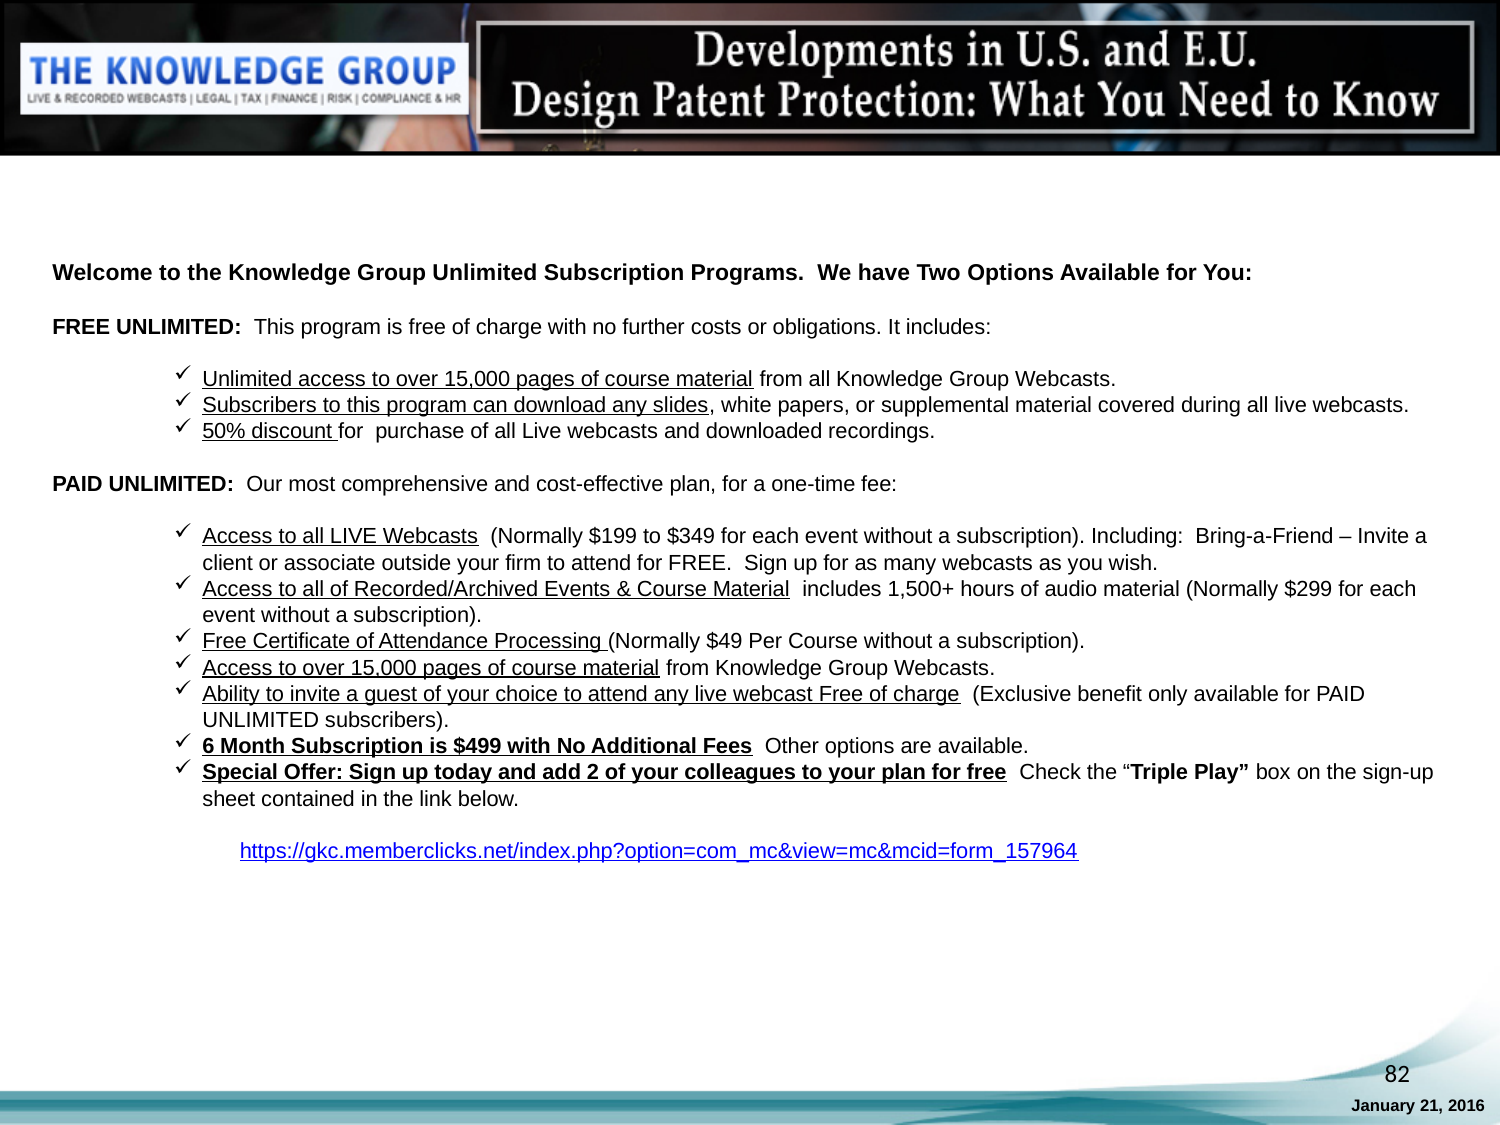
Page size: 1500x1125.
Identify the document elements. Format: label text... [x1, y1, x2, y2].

text_box Welcome to the Knowledge Group Unlimited Subscription Programs. We have Two Options Available for You: FREE UNLIMITED: This program is free of charge with no further costs or obligations. It includes: Unlimited access to over 15,000 pages of course material from all Knowledge Group Webcasts. Subscribers to this program can download any slides, white papers, or supplemental material covered during all live webcasts. 50% discount for purchase of all Live webcasts and downloaded recordings. PAID UNLIMITED: Our most comprehensive and cost-effective plan, for a one-time fee: Access to all LIVE Webcasts (Normally $199 to $349 for each event without a subscription). Including: Bring-a-Friend – Invite a client or associate outside your firm to attend for FREE. Sign up for as many webcasts as you wish. Access to all of Recorded/Archived Events & Course Material includes 1,500+ hours of audio material (Normally $299 for each event without a subscription). Free Certificate of Attendance Processing (Normally $49 Per Course without a subscription). Access to over 15,000 pages of course material from Knowledge Group Webcasts. Ability to invite a guest of your choice to attend any live webcast Free of charge (Exclusive benefit only available for PAID UNLIMITED subscribers). 6 Month Subscription is $499 with No Additional Fees Other options are available. Special Offer: Sign up today and add 2 of your colleagues to your plan for free Check the “Triple Play” box on the sign-up sheet contained in the link below. https://gkc.memberclicks.net/index.php?option=com_mc&view=mc&mcid=form_157964 [37, 249, 1463, 875]
picture [0, 0, 1500, 1125]
slide_number 82 [1074, 1042, 1425, 1103]
text_box January 21, 2016 [1100, 1087, 1500, 1123]
